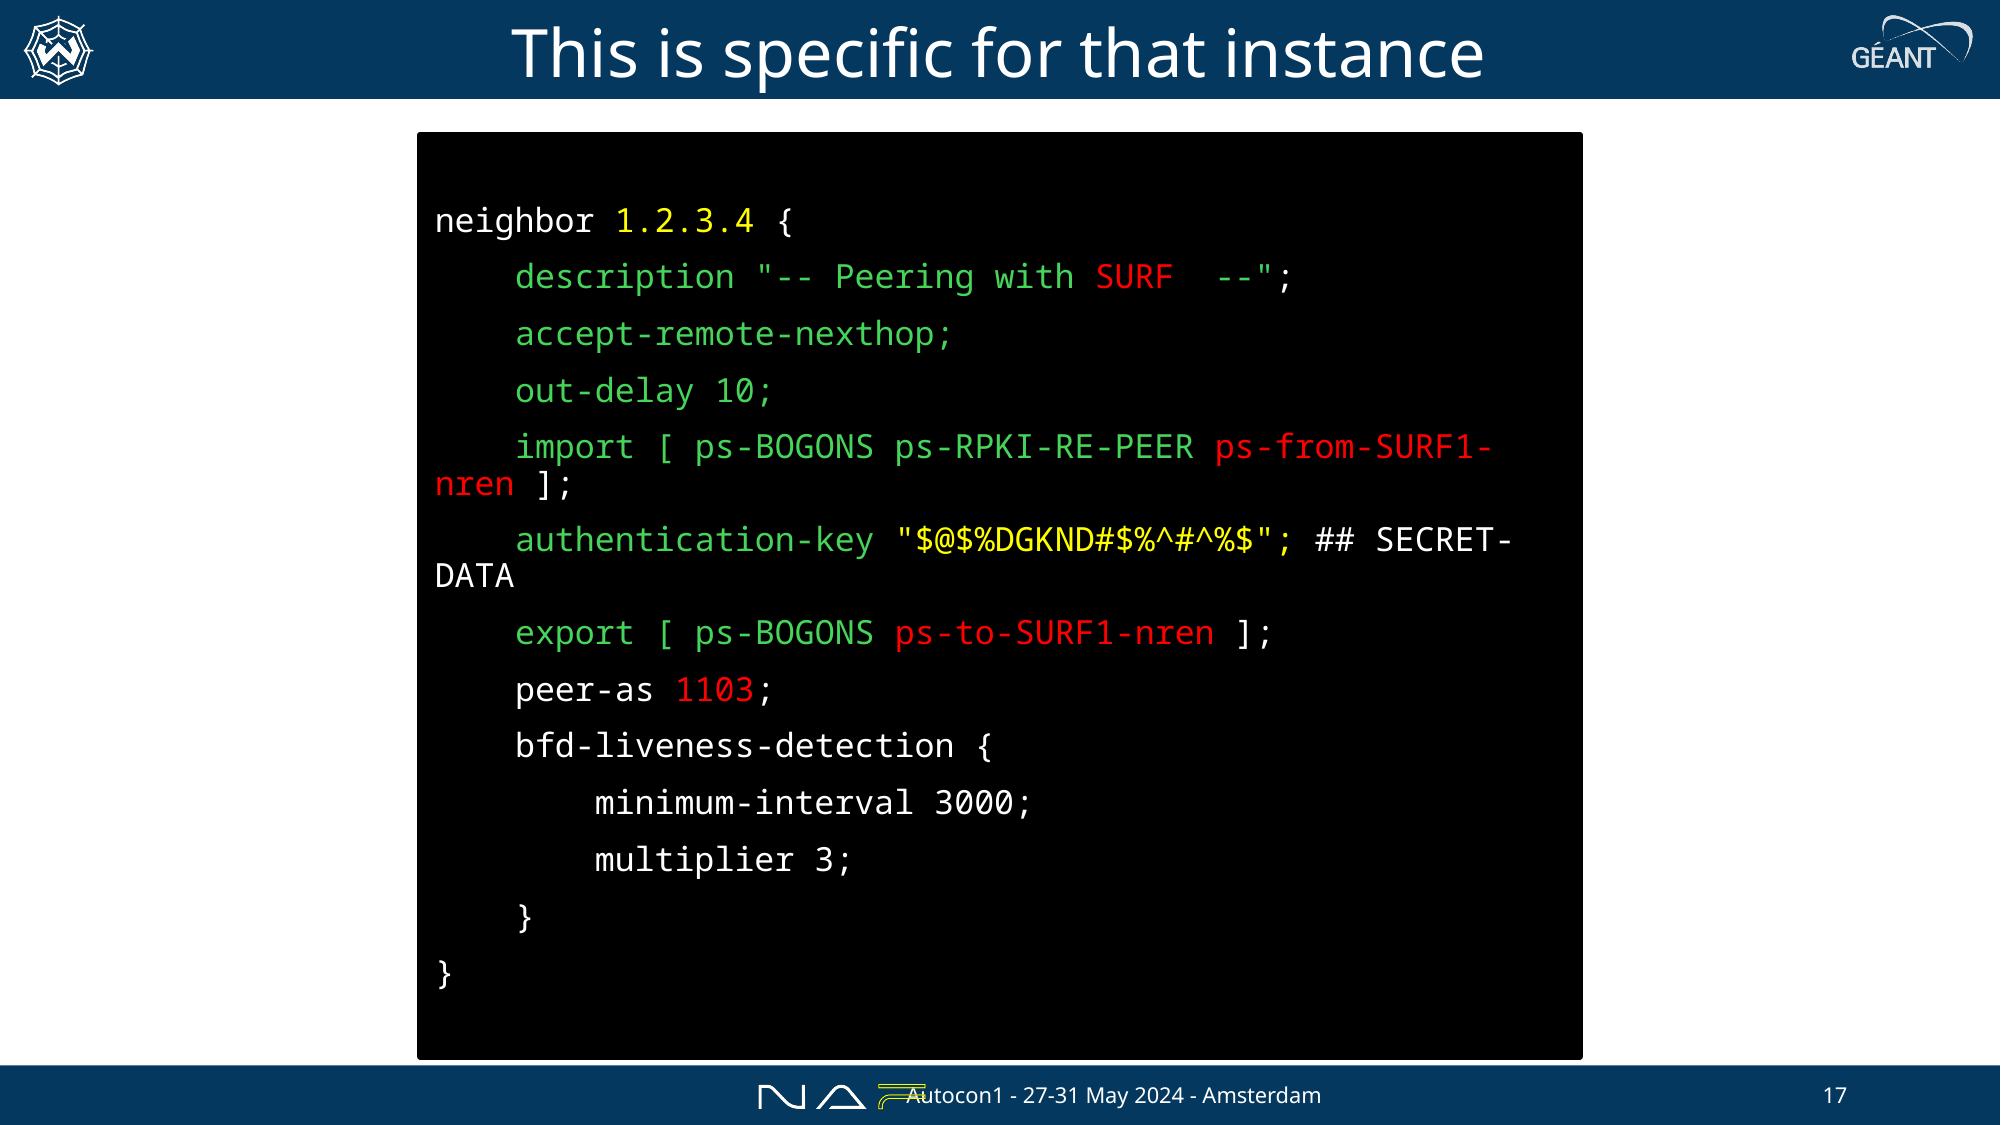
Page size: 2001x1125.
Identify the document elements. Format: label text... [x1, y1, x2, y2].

picture [0, 0, 117, 109]
footer Autocon1 - 27-31 May 2024 - Amsterdam [662, 1082, 1338, 1110]
title This is specific for that instance [301, 0, 1699, 112]
picture [1852, 15, 1973, 69]
slide_number 17 [1412, 1082, 1863, 1110]
list neighbor 1.2.3.4 { description "-- Peering with SURF --"; accept-remote-nexthop; out-delay 10; import [ ps-BOGONS ps-RPKI-RE-PEER ps-from-SURF1-nren ]; authentication-key "$@$%DGKND#$%^#^%$"; ## SECRET-DATA export [ ps-BOGONS ps-to-SURF1-nren ]; peer-as 1103; bfd-liveness-detection { minimum-interval 3000; multiplier 3; } } [419, 135, 1581, 1057]
